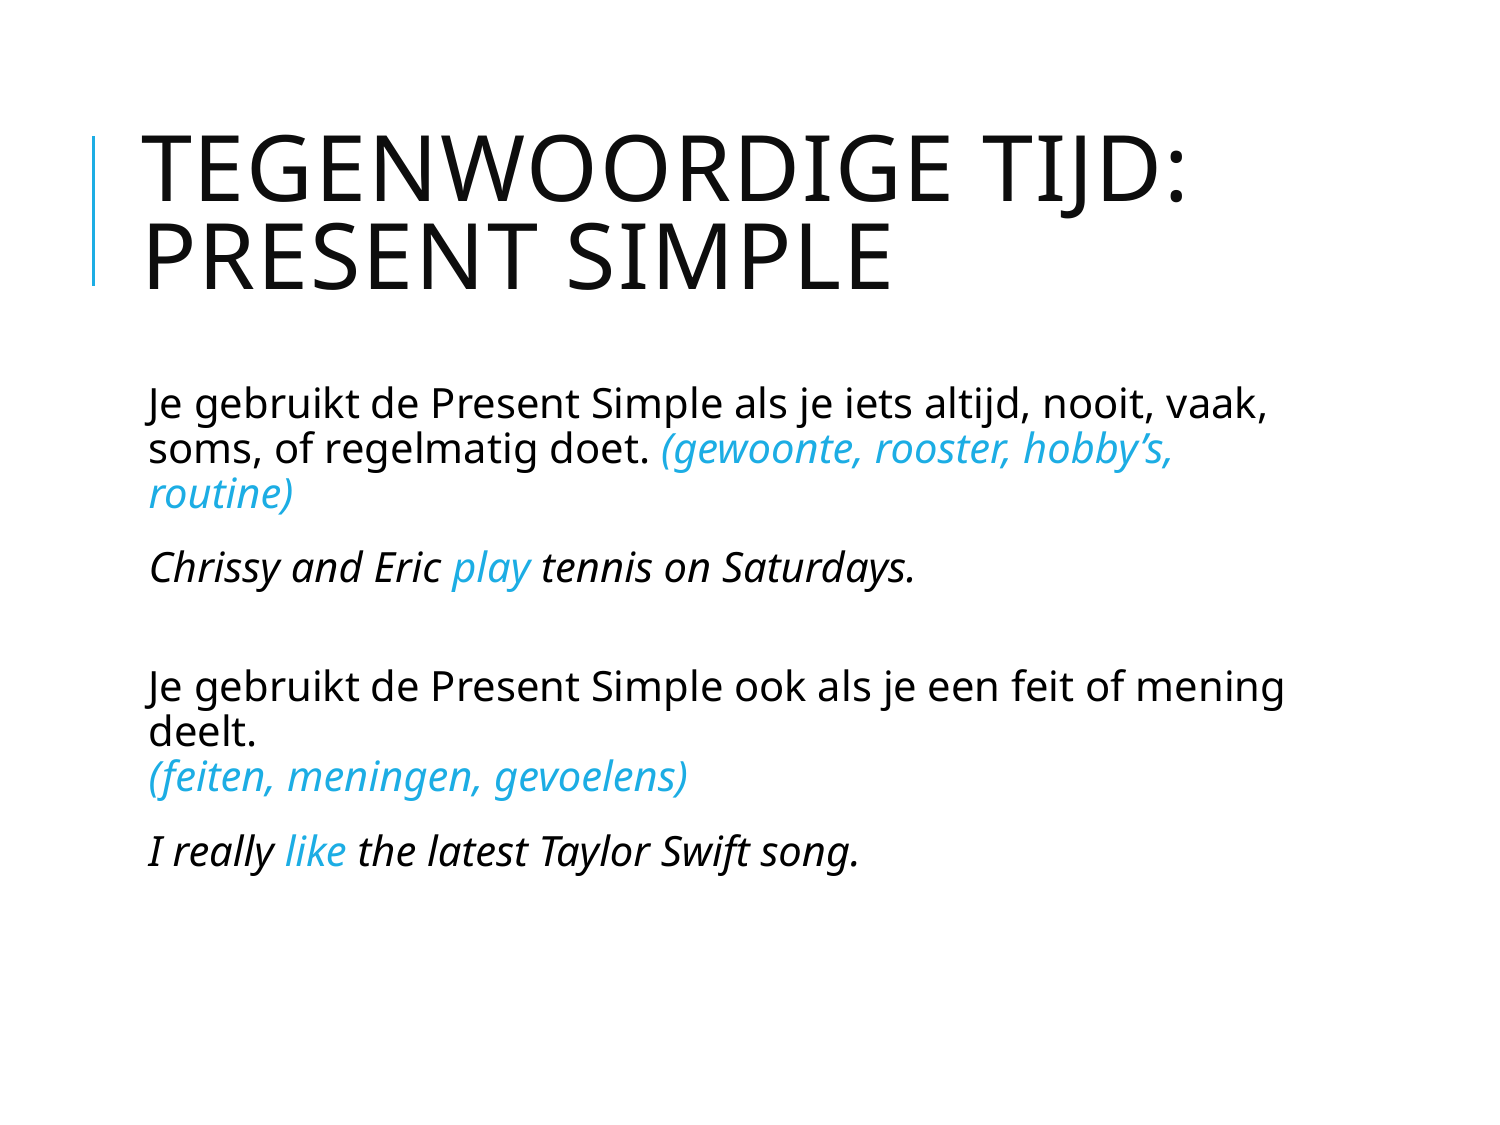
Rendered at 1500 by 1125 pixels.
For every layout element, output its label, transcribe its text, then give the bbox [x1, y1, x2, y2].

list Je gebruikt de Present Simple als je iets altijd, nooit, vaak, soms, of regelmatig doet. (gewoonte, rooster, hobby’s, routine) Chrissy and Eric play tennis on Saturdays. Je gebruikt de Present Simple ook als je een feit of mening deelt. (feiten, meningen, gevoelens) I really like the latest Taylor Swift song. [126, 375, 1322, 1035]
title Tegenwoordige tijd: present simple [126, 96, 1322, 342]
